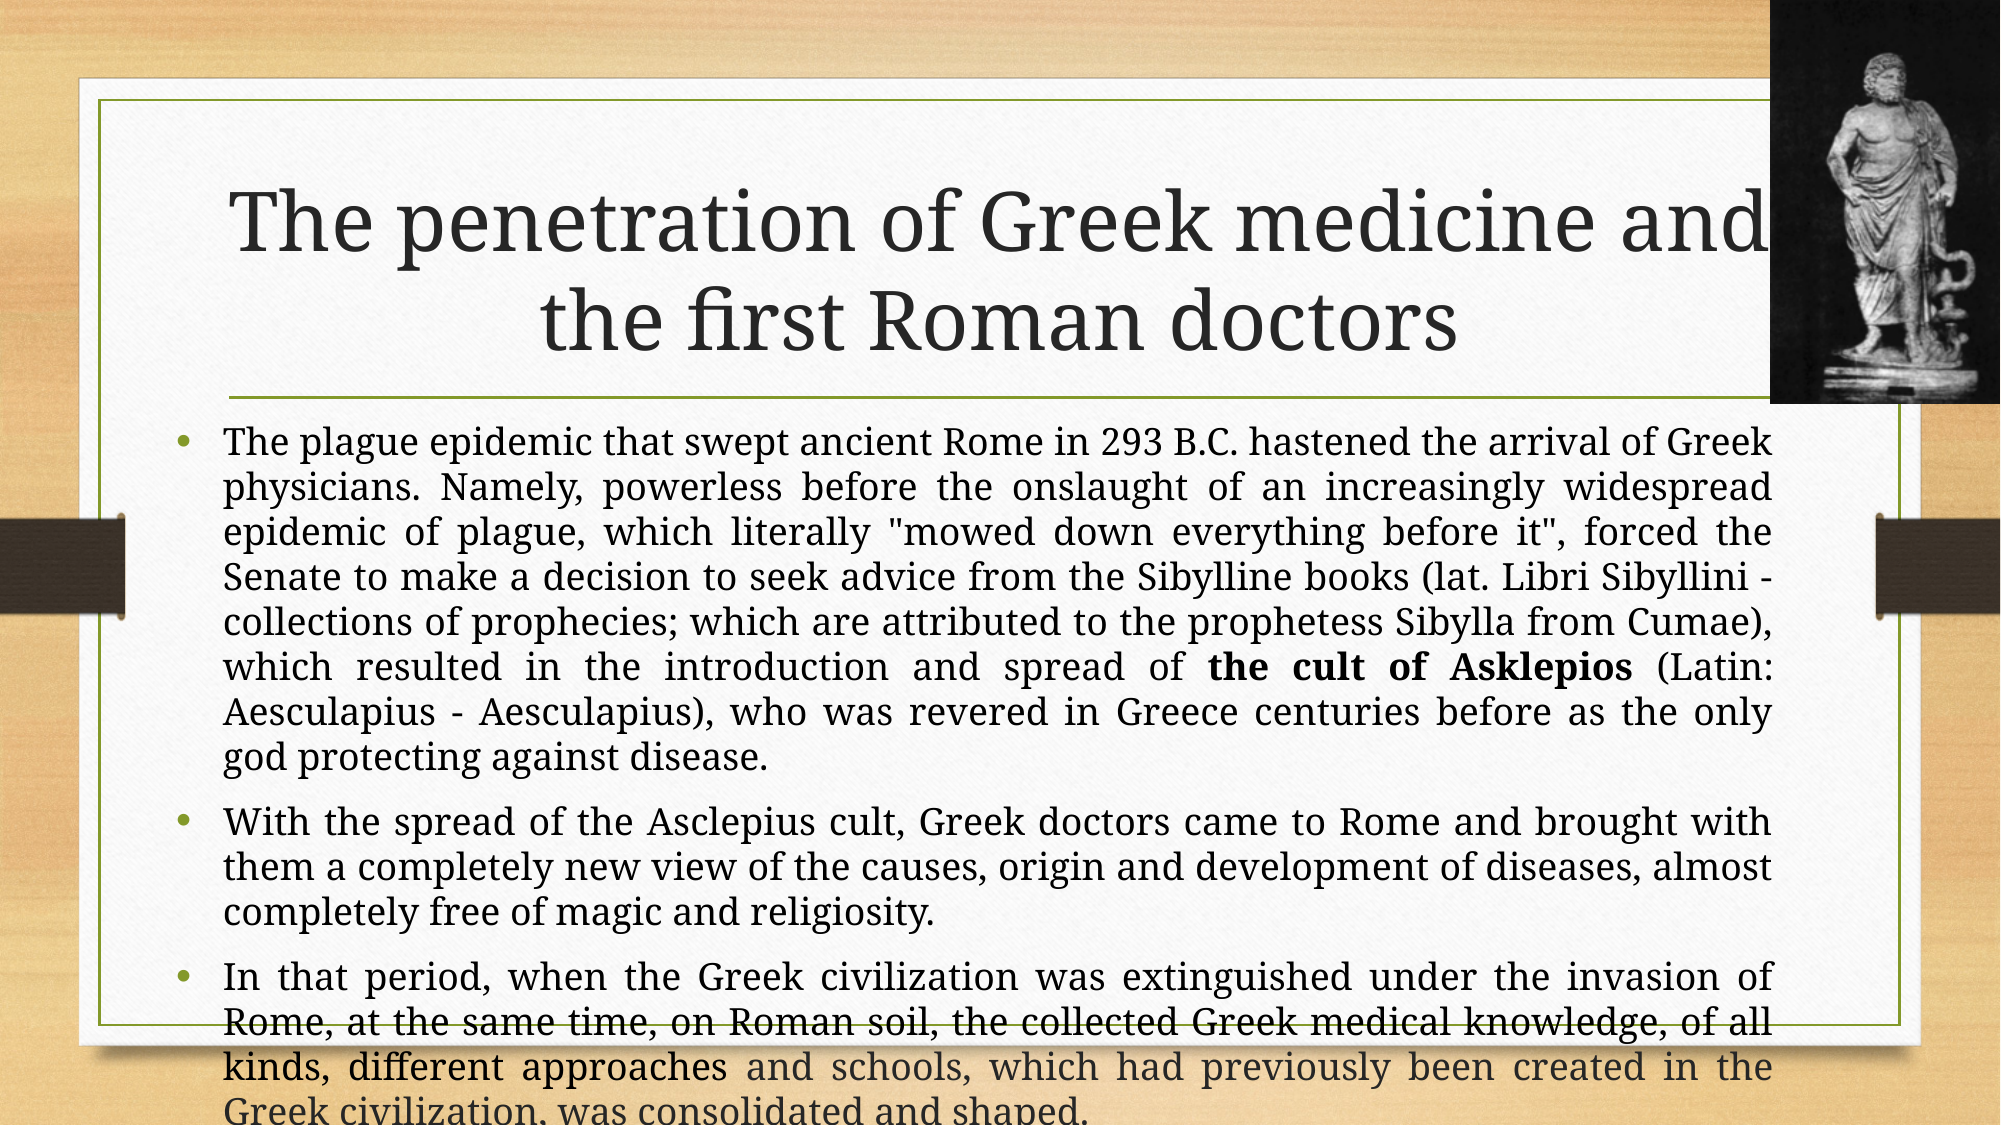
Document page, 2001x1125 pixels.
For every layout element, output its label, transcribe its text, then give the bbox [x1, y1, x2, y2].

picture [0, 0, 2001, 1125]
list The plague epidemic that swept ancient Rome in 293 B.C. hastened the arrival of Greek physicians. Namely, powerless before the onslaught of an increasingly widespread epidemic of plague, which literally "mowed down everything before it", forced the Senate to make a decision to seek advice from the Sibylline books (lat. Libri Sibyllini - collections of prophecies; which are attributed to the prophetess Sibylla from Cumae), which resulted in the introduction and spread of the cult of Asklepios (Latin: Aesculapius - Aesculapius), who was revered in Greece centuries before as the only god protecting against disease. With the spread of the Asclepius cult, Greek doctors came to Rome and brought with them a completely new view of the causes, origin and development of diseases, almost completely free of magic and religiosity. In that period, when the Greek civilization was extinguished under the invasion of Rome, at the same time, on Roman soil, the collected Greek medical knowledge, of all kinds, different approaches and schools, which had previously been created in the Greek civilization, was consolidated and shaped. [161, 410, 1790, 995]
title The penetration of Greek medicine and the first Roman doctors [212, 161, 1769, 375]
